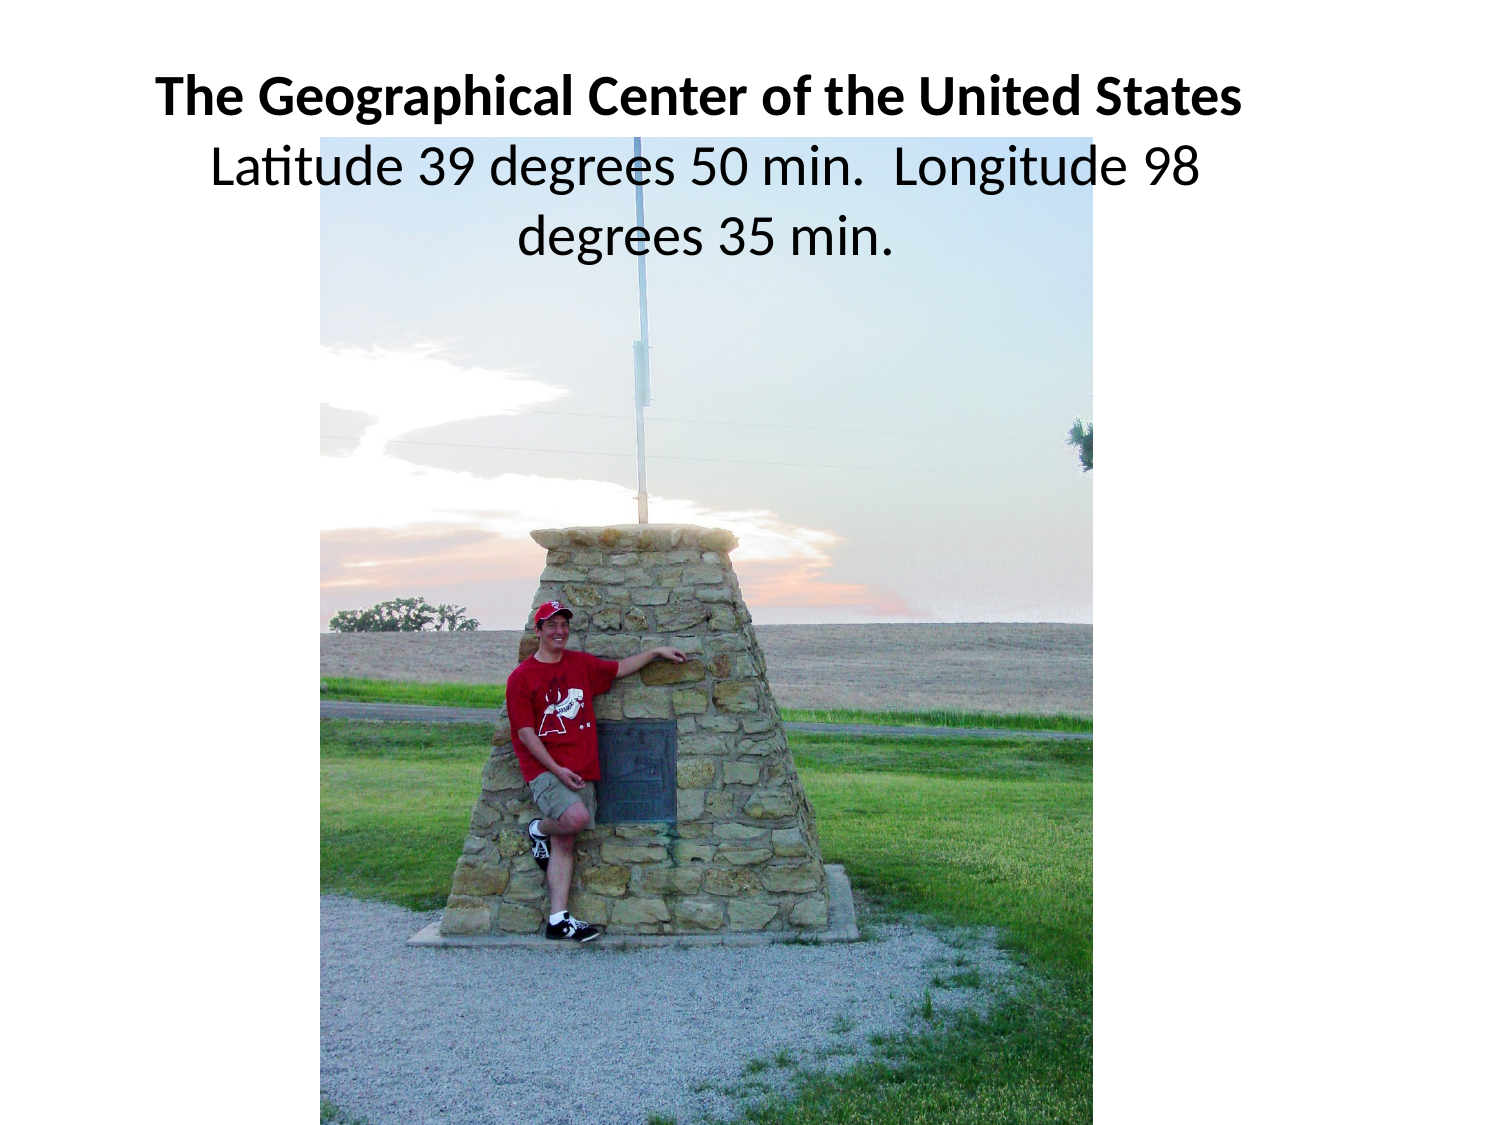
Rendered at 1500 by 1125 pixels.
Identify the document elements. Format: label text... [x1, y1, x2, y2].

text_box The Geographical Center of the United States Latitude 39 degrees 50 min. Longitude 98 degrees 35 min. [112, 50, 1300, 275]
picture [319, 137, 1093, 1125]
